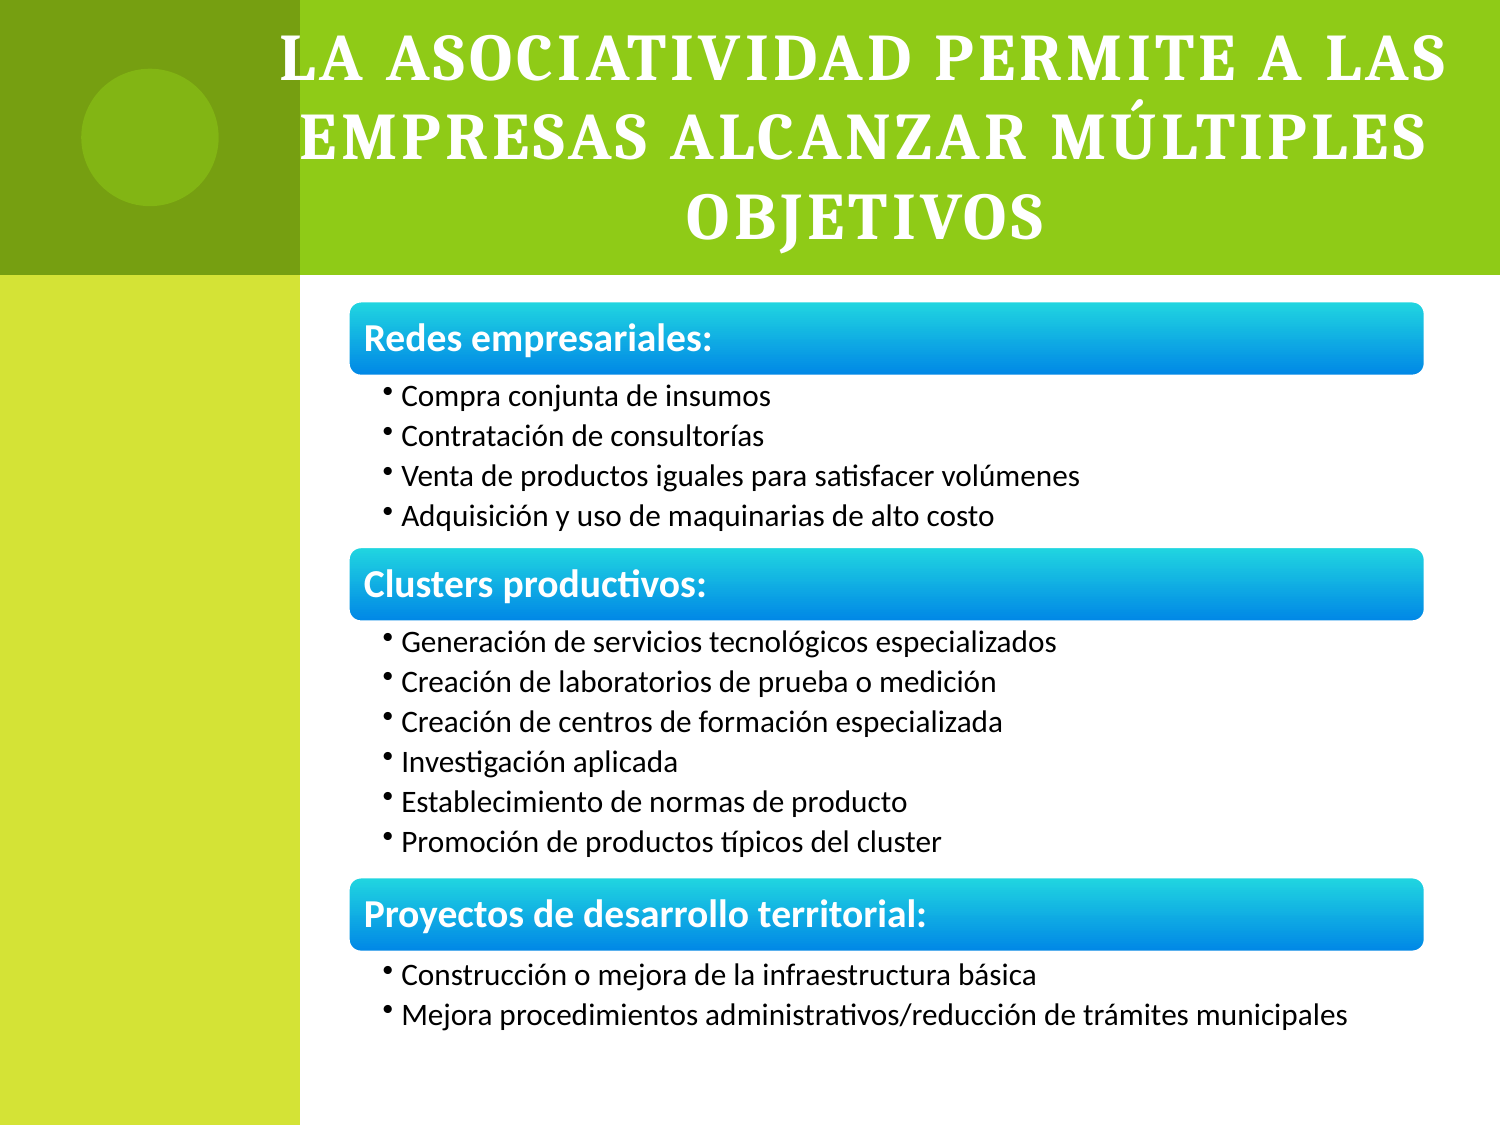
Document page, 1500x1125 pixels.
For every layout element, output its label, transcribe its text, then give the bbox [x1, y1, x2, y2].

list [348, 290, 1426, 1095]
title La asociatividad permite a las empresas alcanzar múltiples objetivos [230, 35, 1500, 232]
